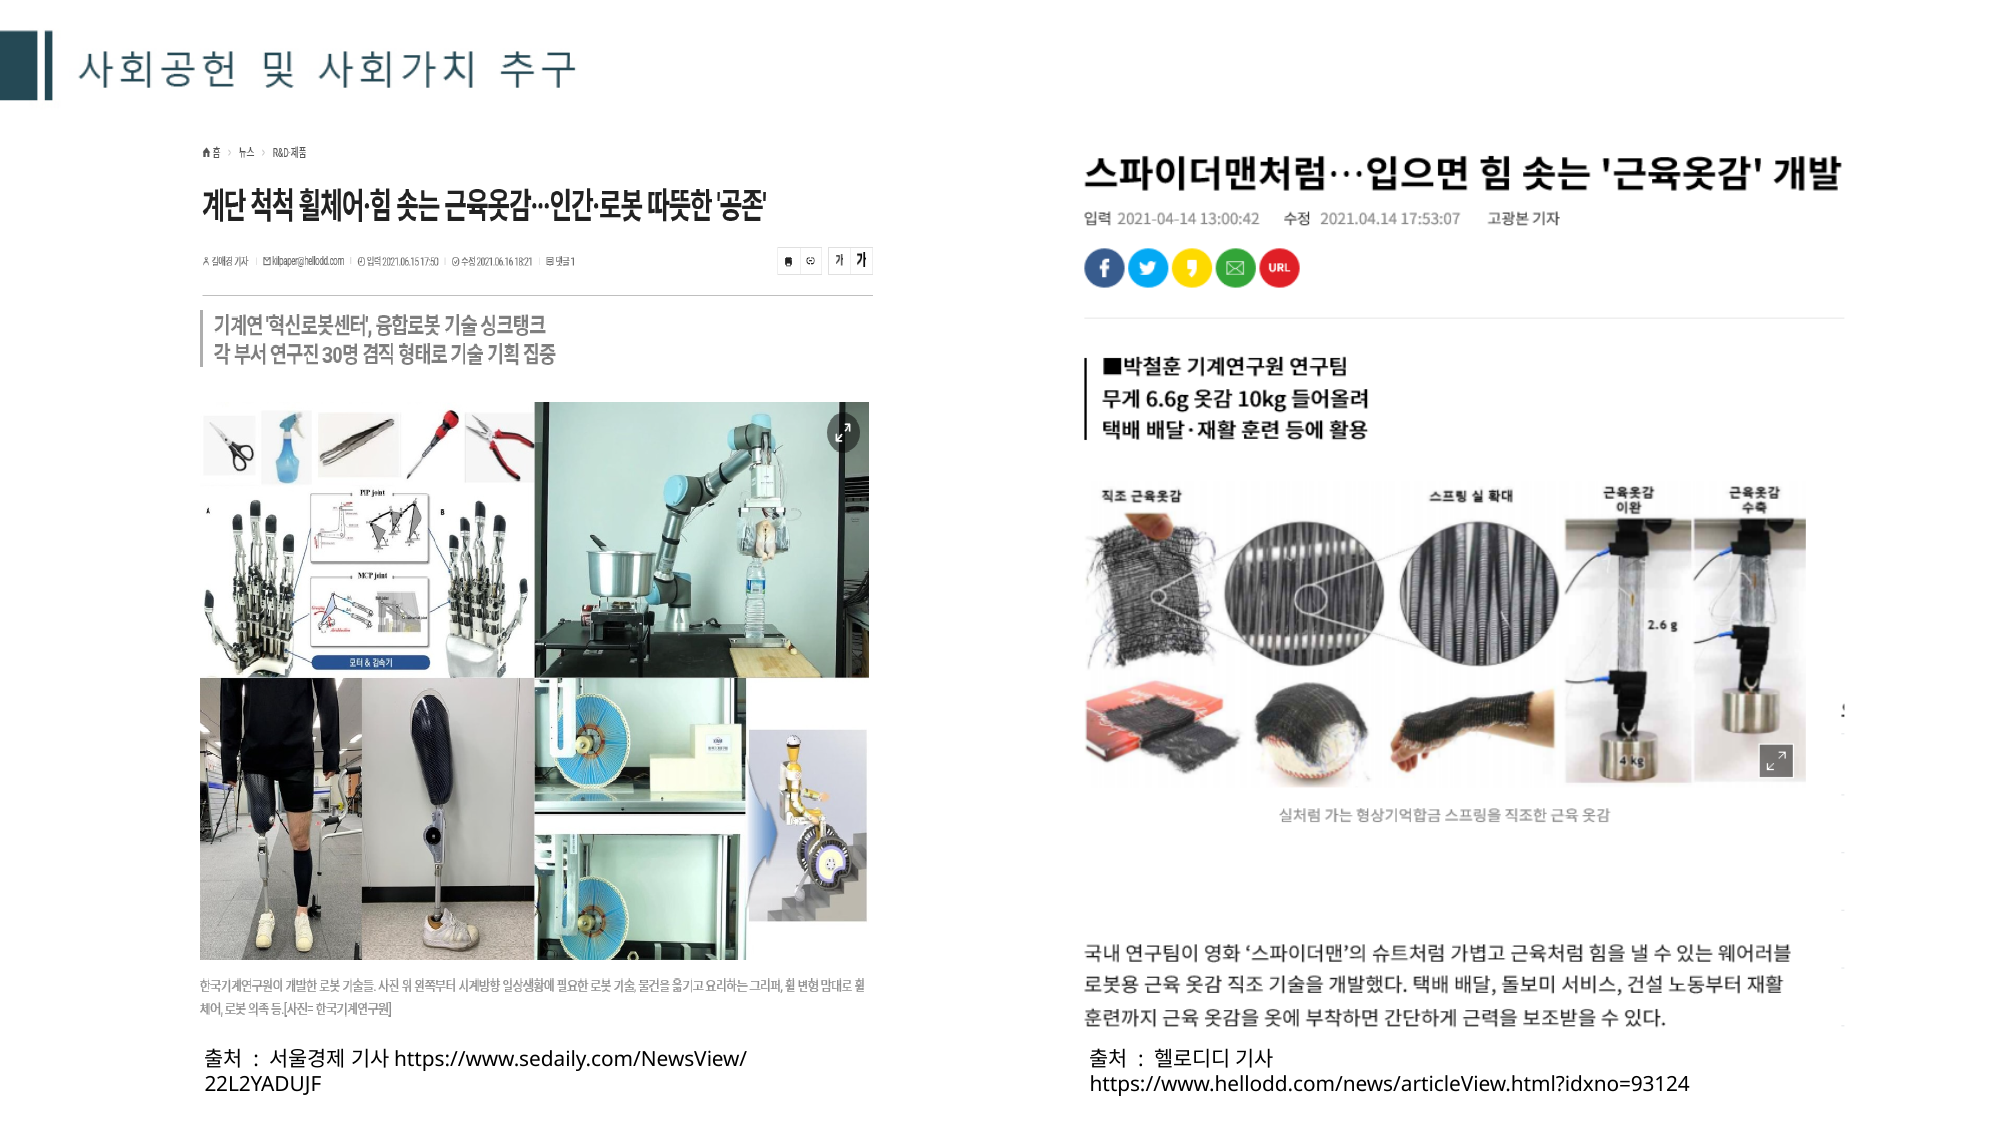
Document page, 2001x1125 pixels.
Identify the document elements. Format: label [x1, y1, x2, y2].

text_box [194, 136, 877, 1039]
picture [0, 0, 2000, 1125]
